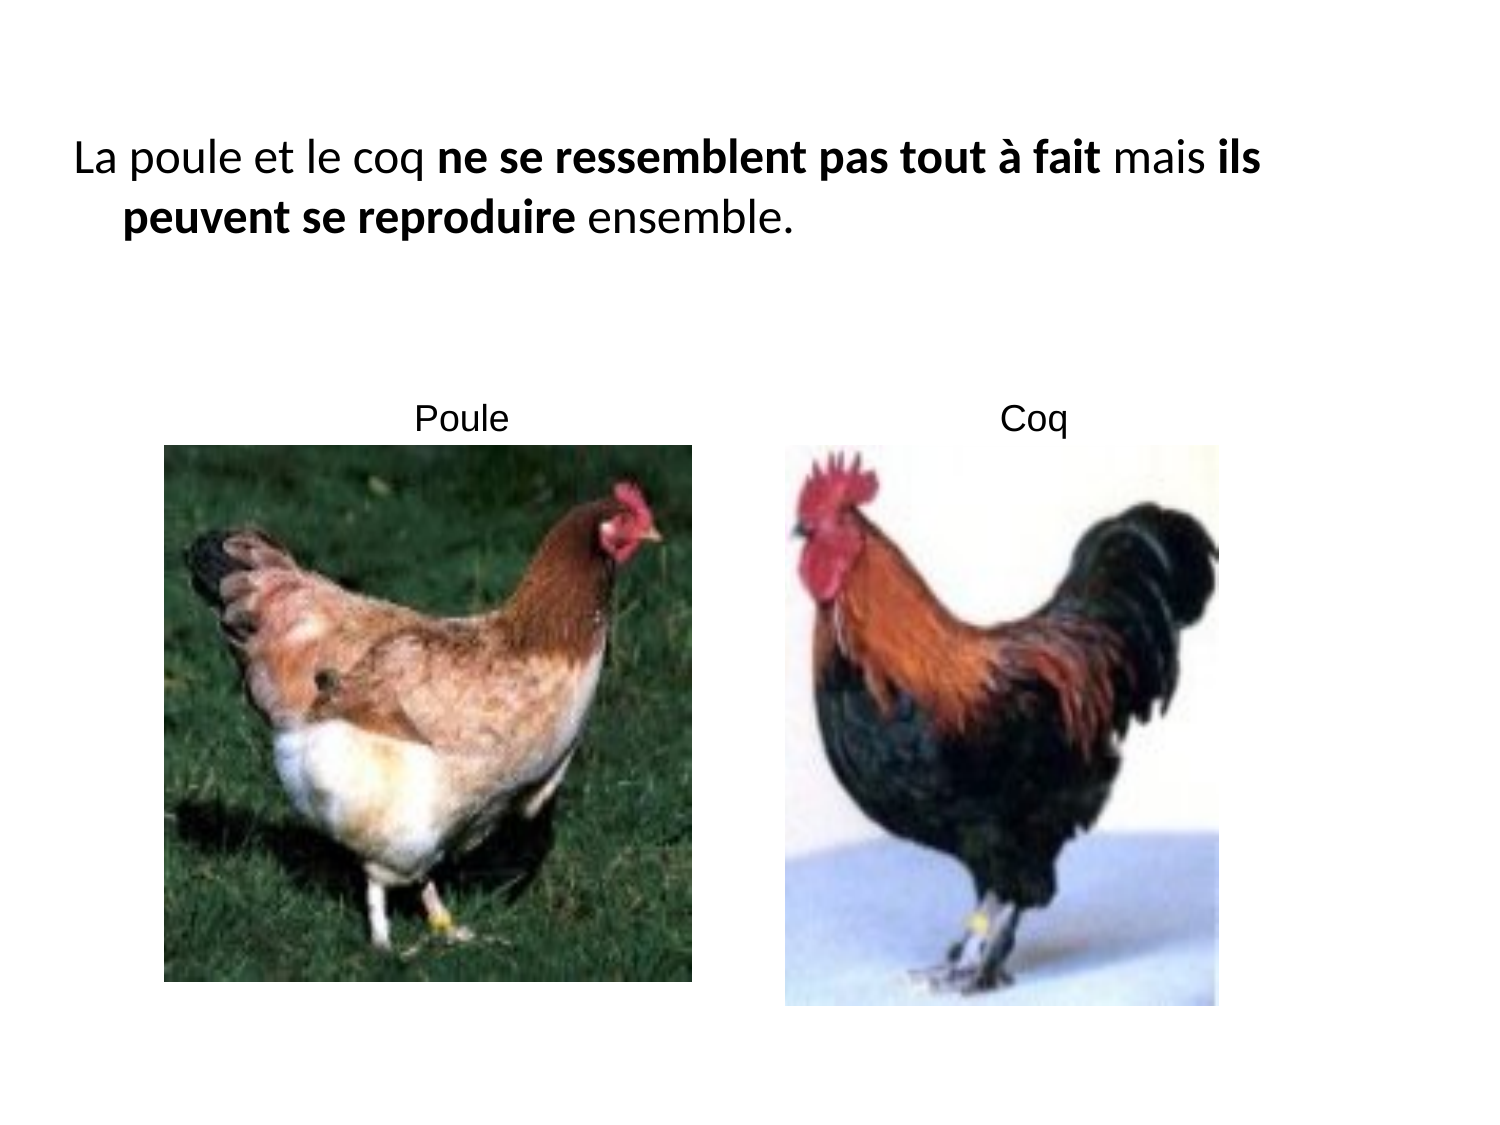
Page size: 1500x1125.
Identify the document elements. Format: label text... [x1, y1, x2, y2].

picture [784, 445, 1219, 1006]
picture [163, 445, 692, 983]
text_box Poule [399, 386, 525, 443]
text_box Coq [985, 386, 1084, 443]
list La poule et le coq ne se ressemblent pas tout à fait mais ils peuvent se reproduire ensemble. [58, 117, 1409, 312]
